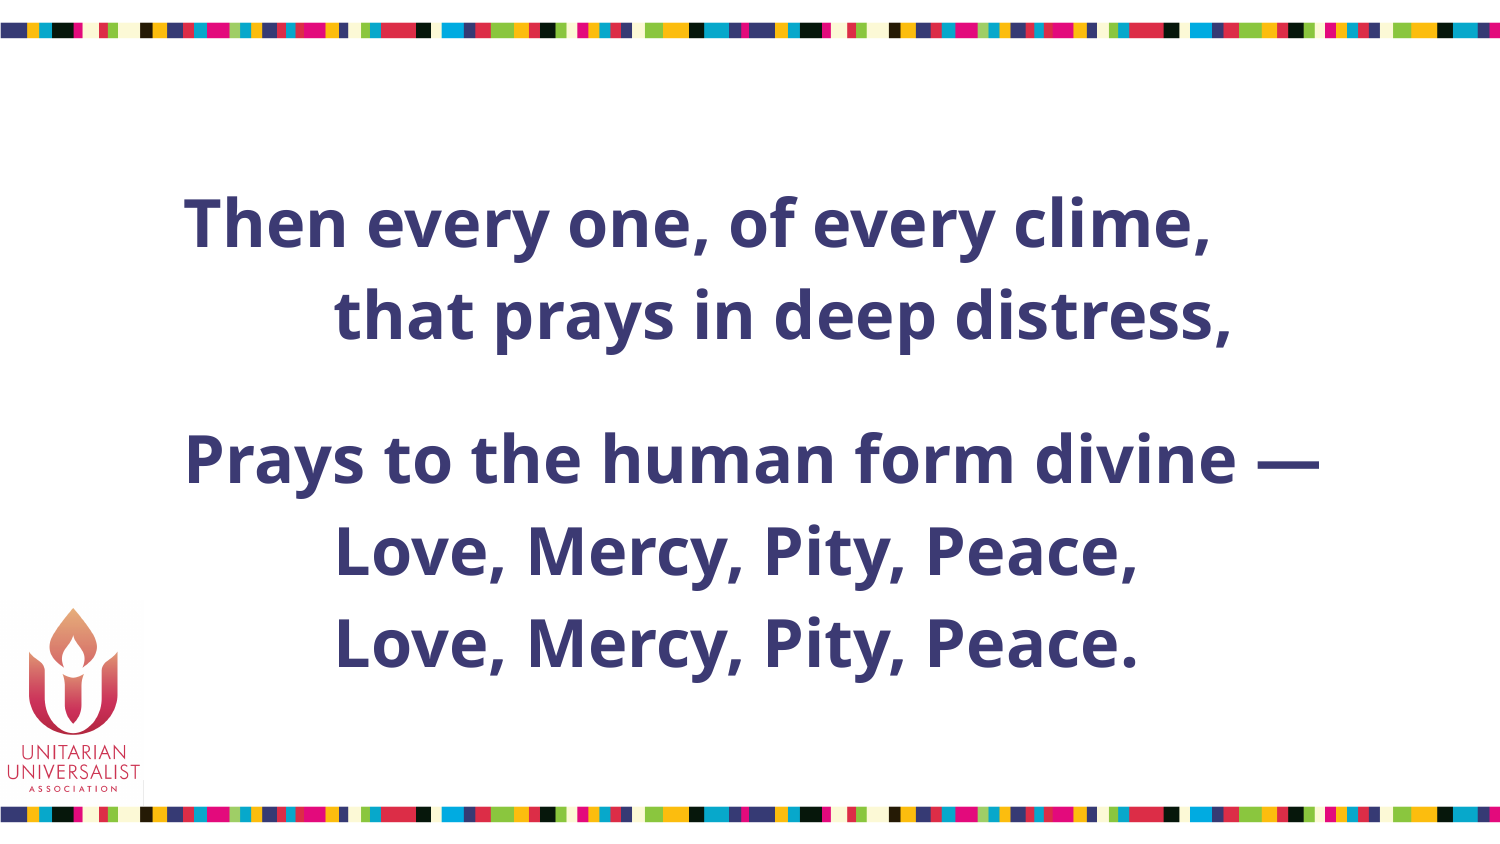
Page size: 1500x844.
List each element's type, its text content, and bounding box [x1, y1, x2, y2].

picture [0, 22, 1500, 40]
text_box Then every one, of every clime, that prays in deep distress, Prays to the human form divine — Love, Mercy, Pity, Peace, Love, Mercy, Pity, Peace. [168, 154, 1421, 696]
picture [0, 600, 1500, 824]
